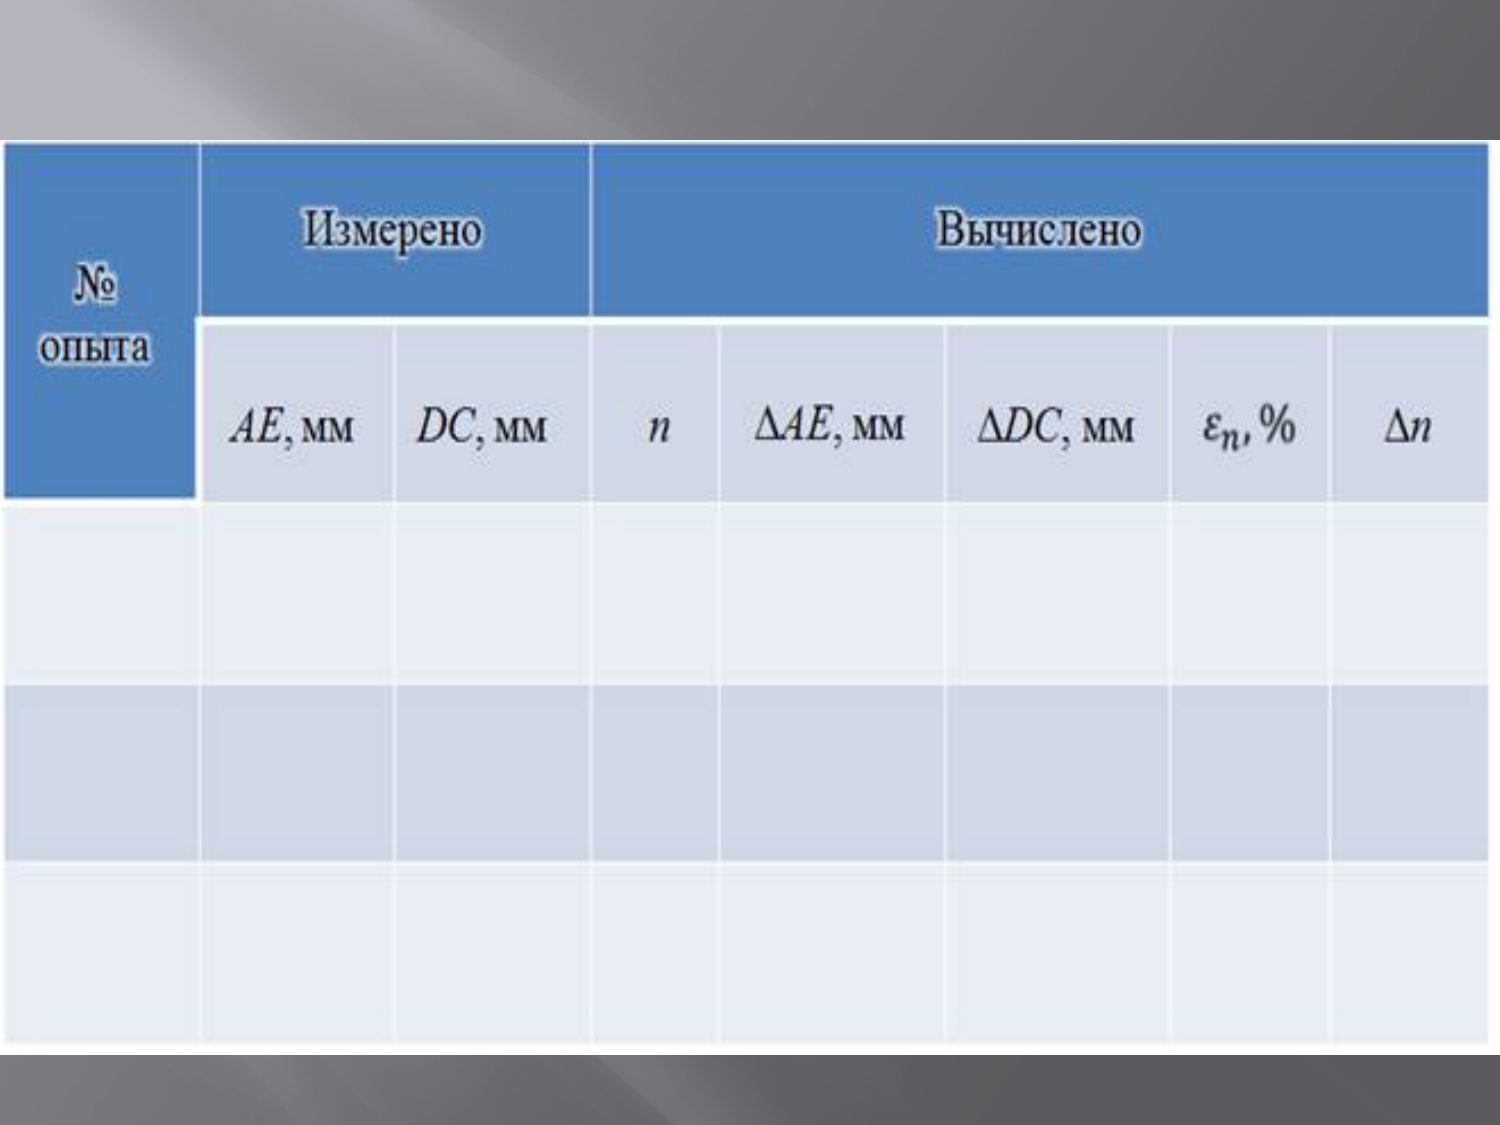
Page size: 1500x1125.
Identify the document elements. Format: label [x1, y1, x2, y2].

picture [0, 140, 1500, 1055]
